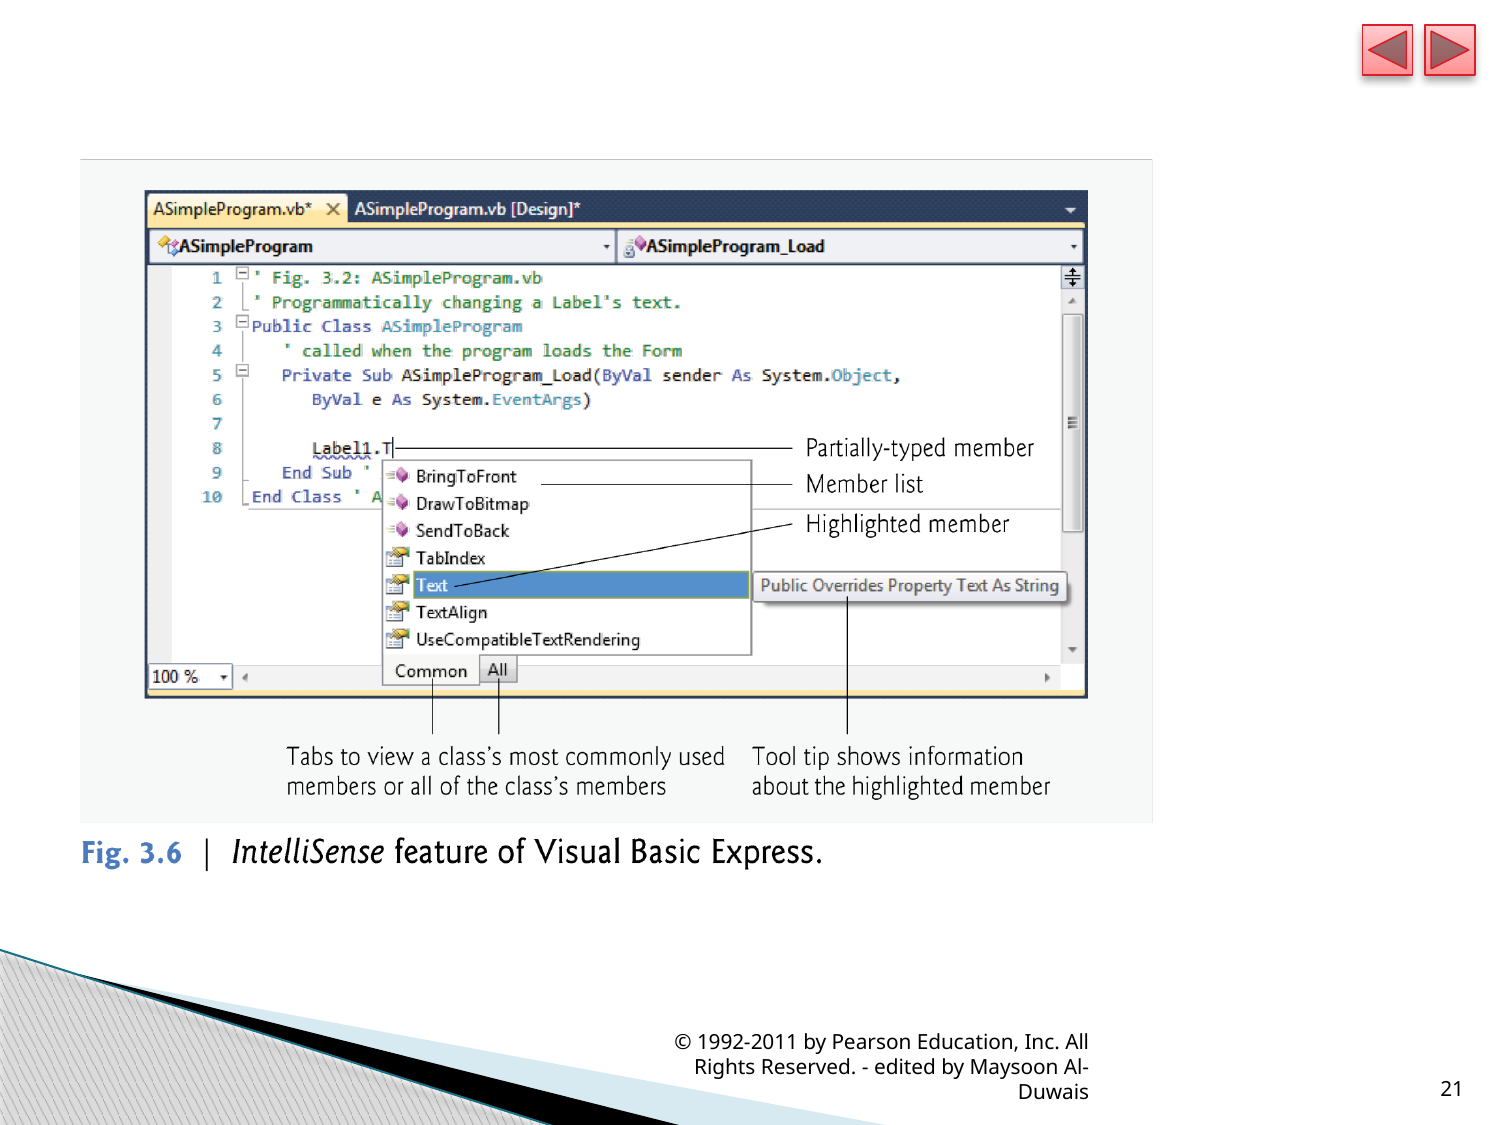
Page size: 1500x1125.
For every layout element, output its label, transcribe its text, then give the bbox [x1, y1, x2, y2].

picture [0, 106, 1500, 1018]
footer © 1992-2011 by Pearson Education, Inc. All Rights Reserved. - edited by Maysoon Al-Duwais [650, 1051, 1105, 1112]
slide_number 21 [1418, 1051, 1479, 1112]
